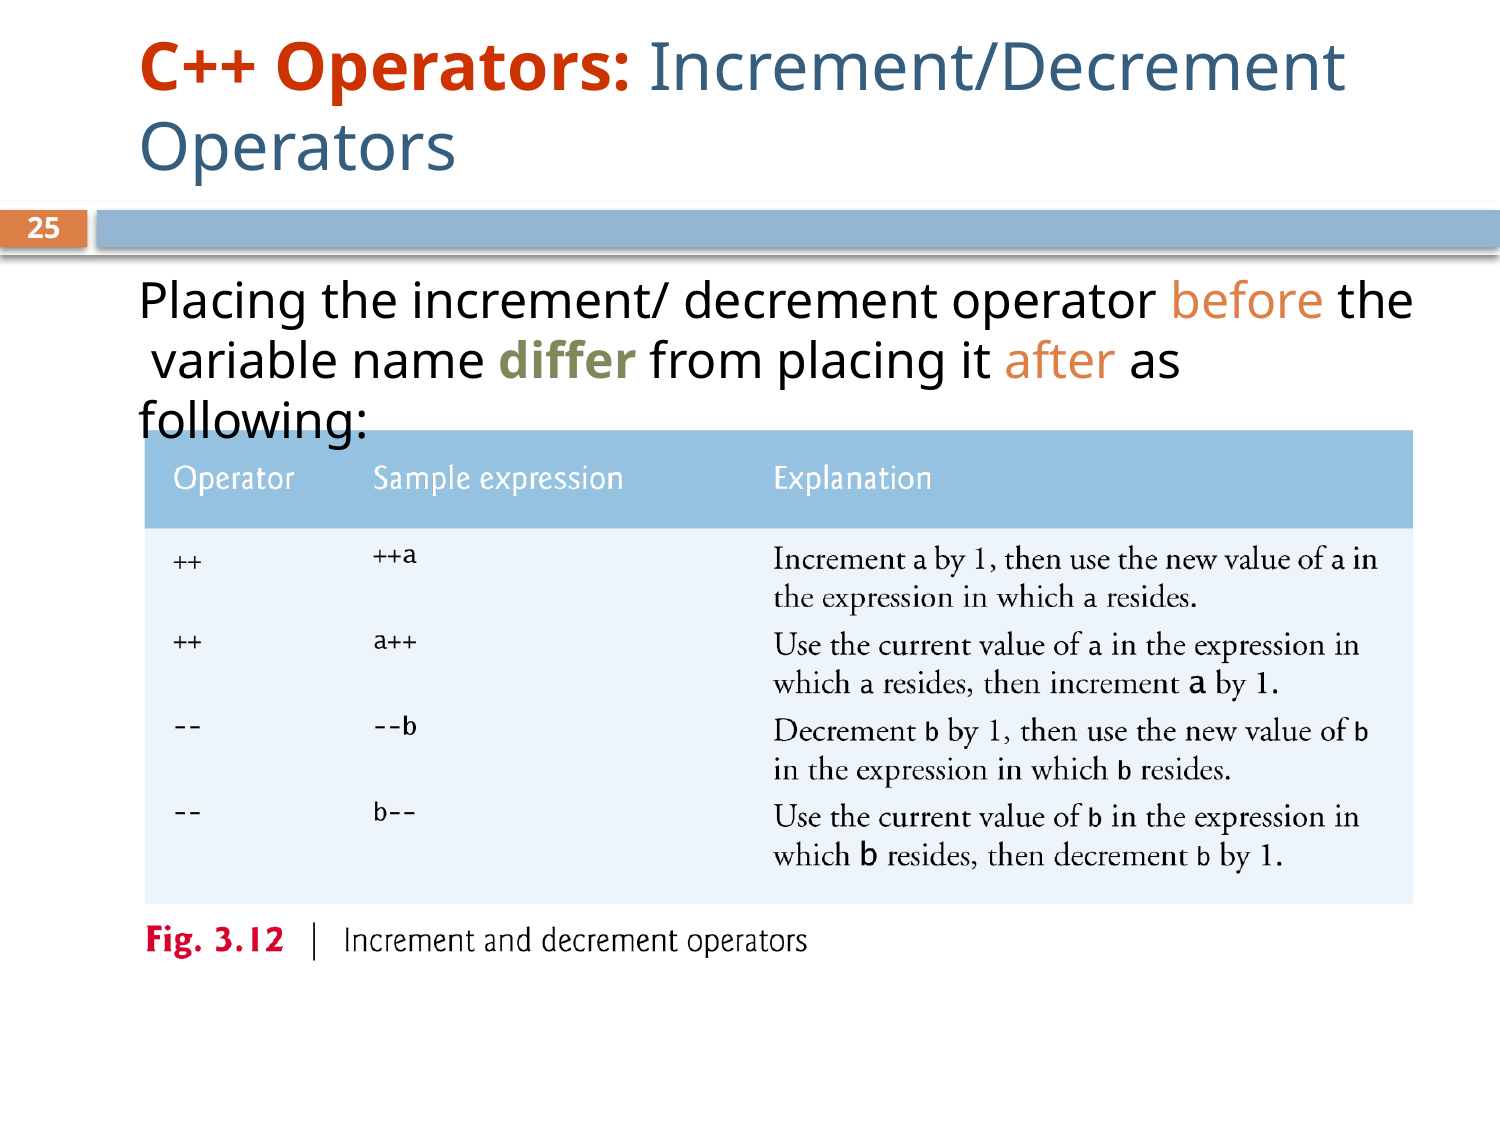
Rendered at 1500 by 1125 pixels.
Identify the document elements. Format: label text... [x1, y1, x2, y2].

slide_number 25 [0, 208, 88, 249]
picture [52, 361, 1445, 989]
title [99, 37, 1438, 200]
text_box Placing the increment/ decrement operator before the variable name differ from placing it after as following: [123, 260, 1435, 360]
text_box C++ Operators: Increment/Decrement Operators [123, 35, 1431, 173]
